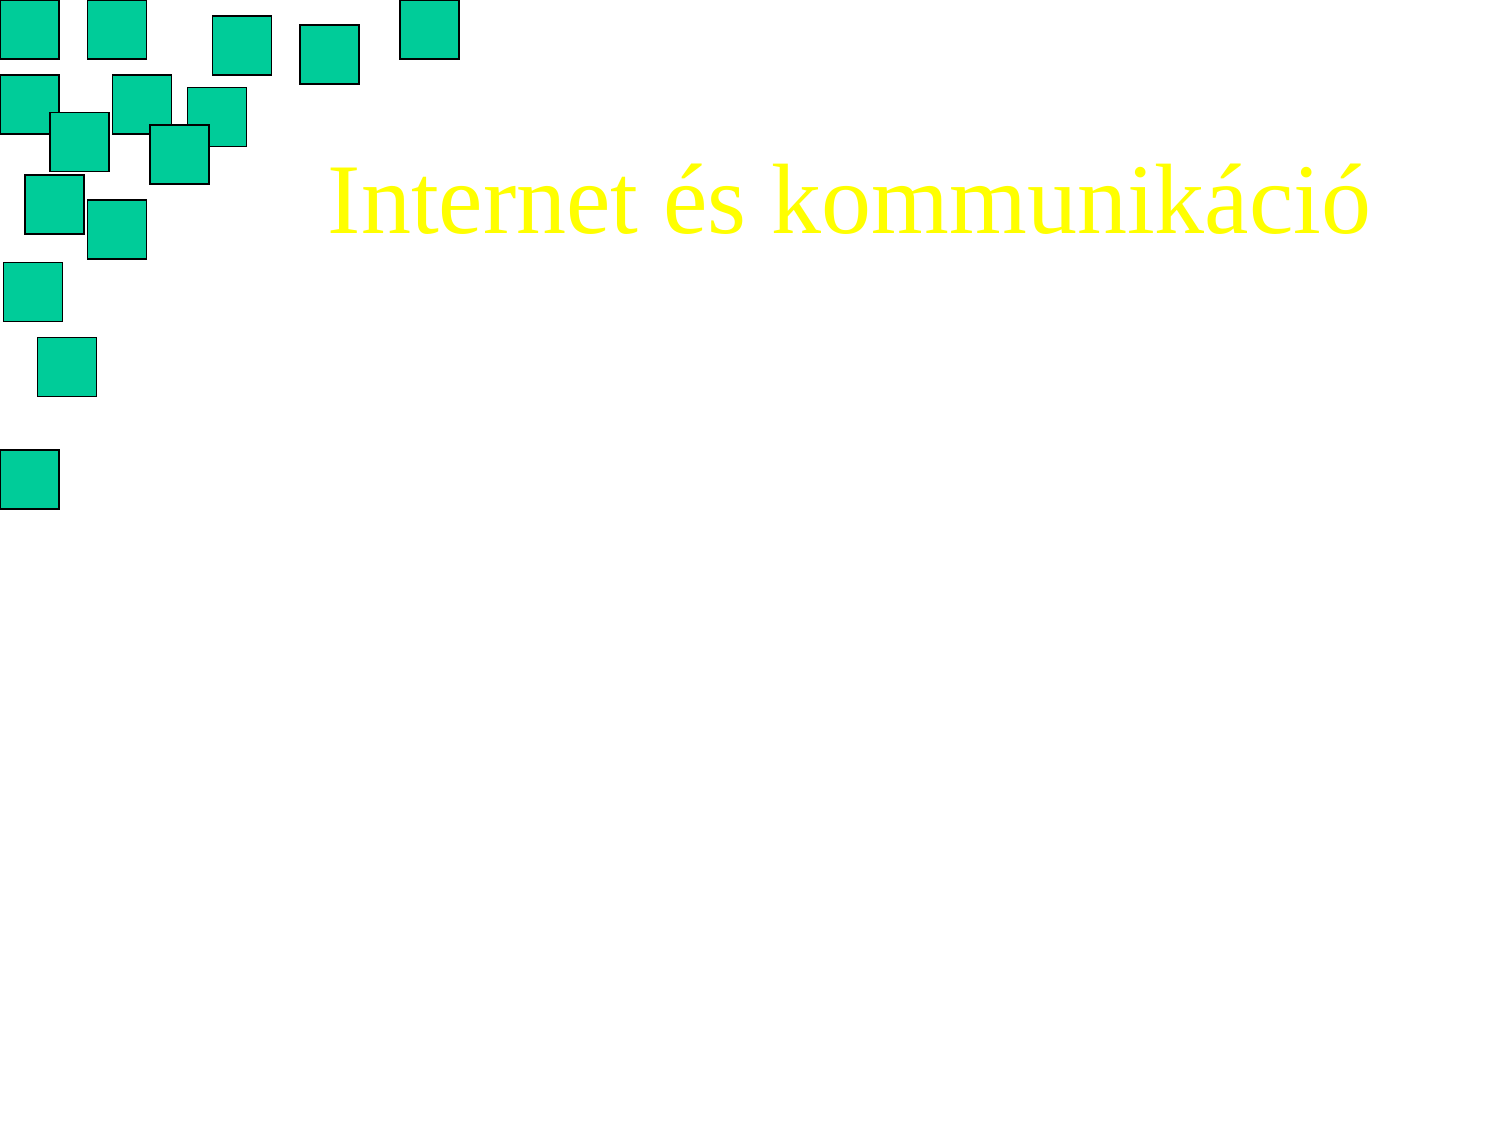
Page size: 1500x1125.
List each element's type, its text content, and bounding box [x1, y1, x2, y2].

title Internet és kommunikáció [112, 99, 1388, 288]
